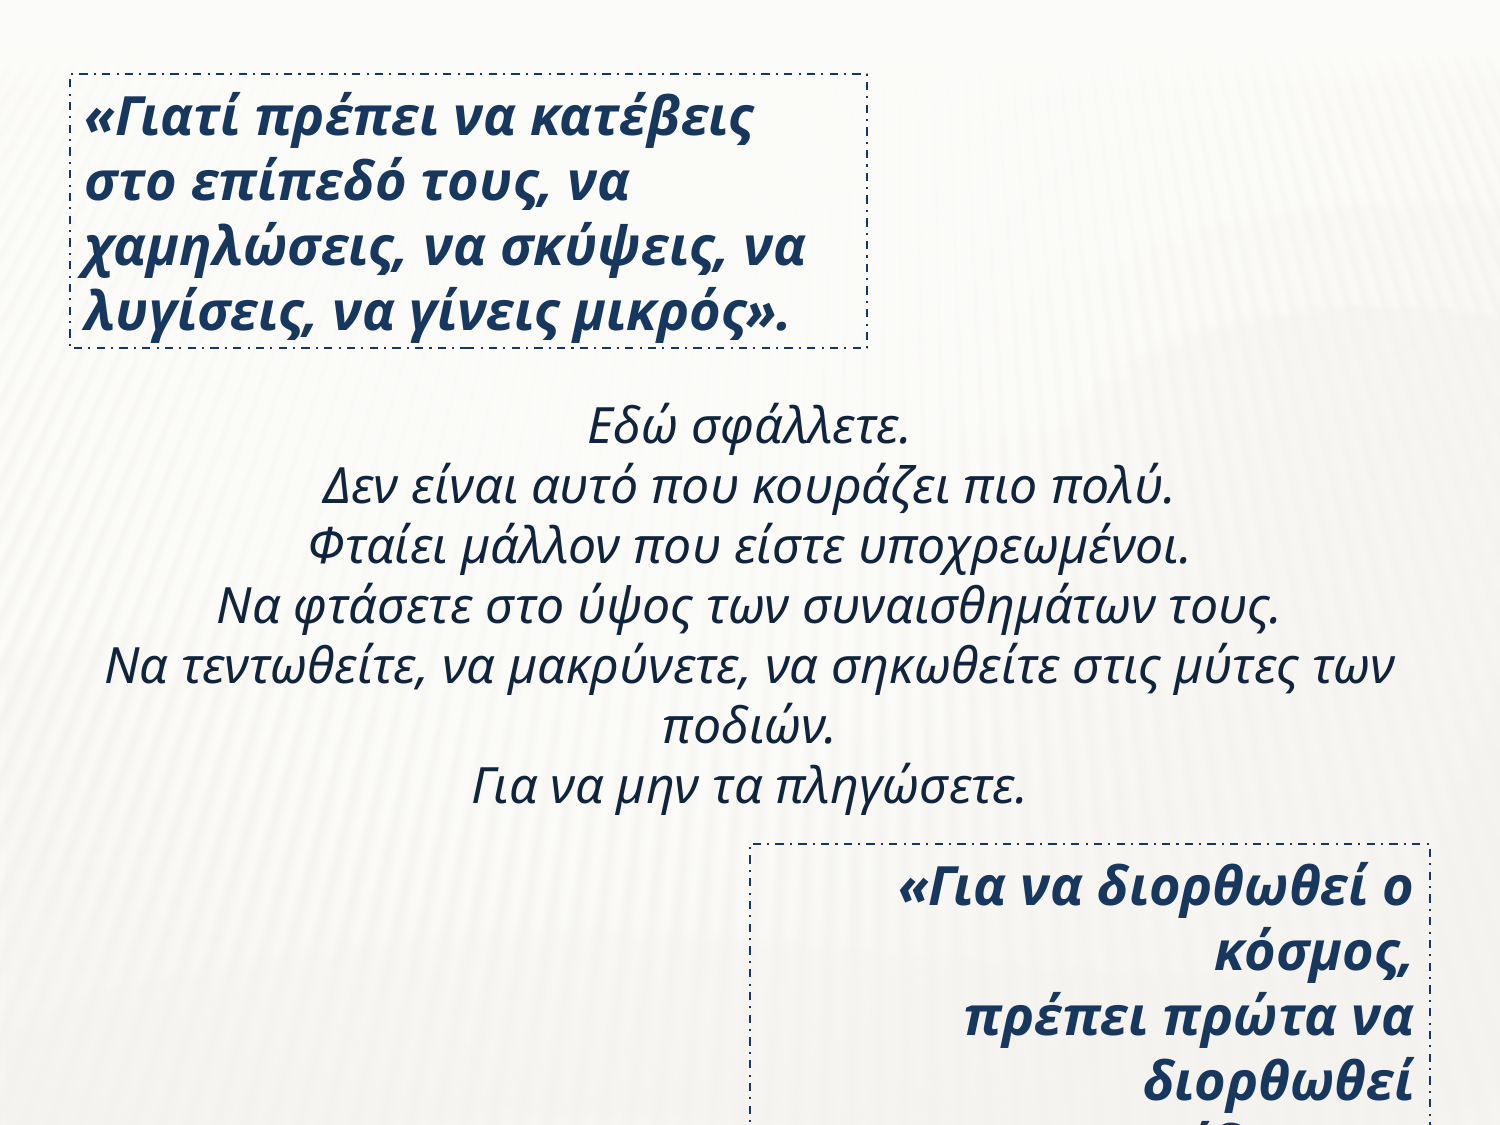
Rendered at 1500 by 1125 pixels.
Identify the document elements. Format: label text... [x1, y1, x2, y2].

text_box «Γιατί πρέπει να κατέβεις στο επίπεδό τους, να χαμηλώσεις, να σκύψεις, να λυγίσεις, να γίνεις μικρός». [70, 73, 868, 349]
text_box «Για να διορθωθεί ο κόσμος, πρέπει πρώτα να διορθωθεί η εκπαίδευση». [750, 843, 1430, 1125]
text_box Εδώ σφάλλετε. Δεν είναι αυτό που κουράζει πιο πολύ. Φταίει μάλλον που είστε υποχρεωμένοι. Να φτάσετε στο ύψος των συναισθημάτων τους. Να τεντωθείτε, να μακρύνετε, να σηκωθείτε στις μύτες των ποδιών. Για να μην τα πληγώσετε. [35, 386, 1465, 822]
